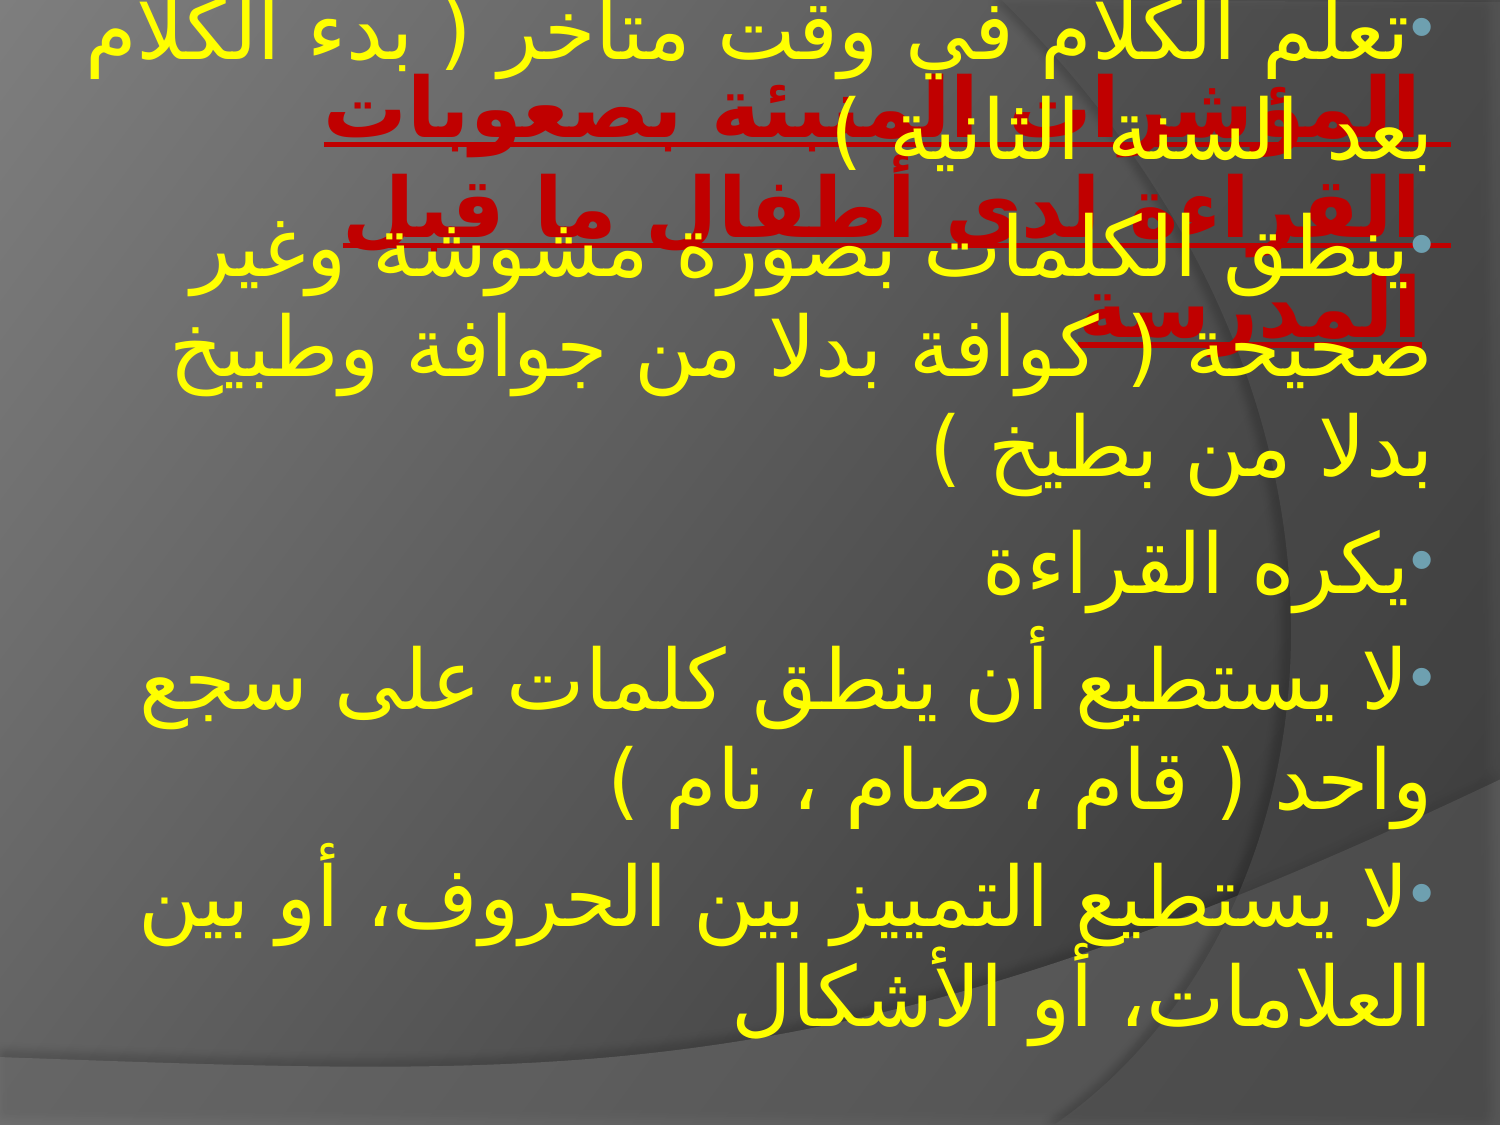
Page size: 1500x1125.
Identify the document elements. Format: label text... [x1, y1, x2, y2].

title المؤشرات المنبئة بصعوبات القراءة لدى أطفال ما قبل المدرسة [112, 46, 1430, 200]
subtitle تعلم الكلام في وقت متأخر ( بدء الكلام بعد السنة الثانية ) ينطق الكلمات بصورة مشوشة وغير صحيحة ( كوافة بدلا من جوافة وطبيخ بدلا من بطيخ ) يكره القراءة لا يستطيع أن ينطق كلمات على سجع واحد ( قام ، صام ، نام ) لا يستطيع التمييز بين الحروف، أو بين العلامات، أو الأشكال [58, 210, 1442, 1043]
